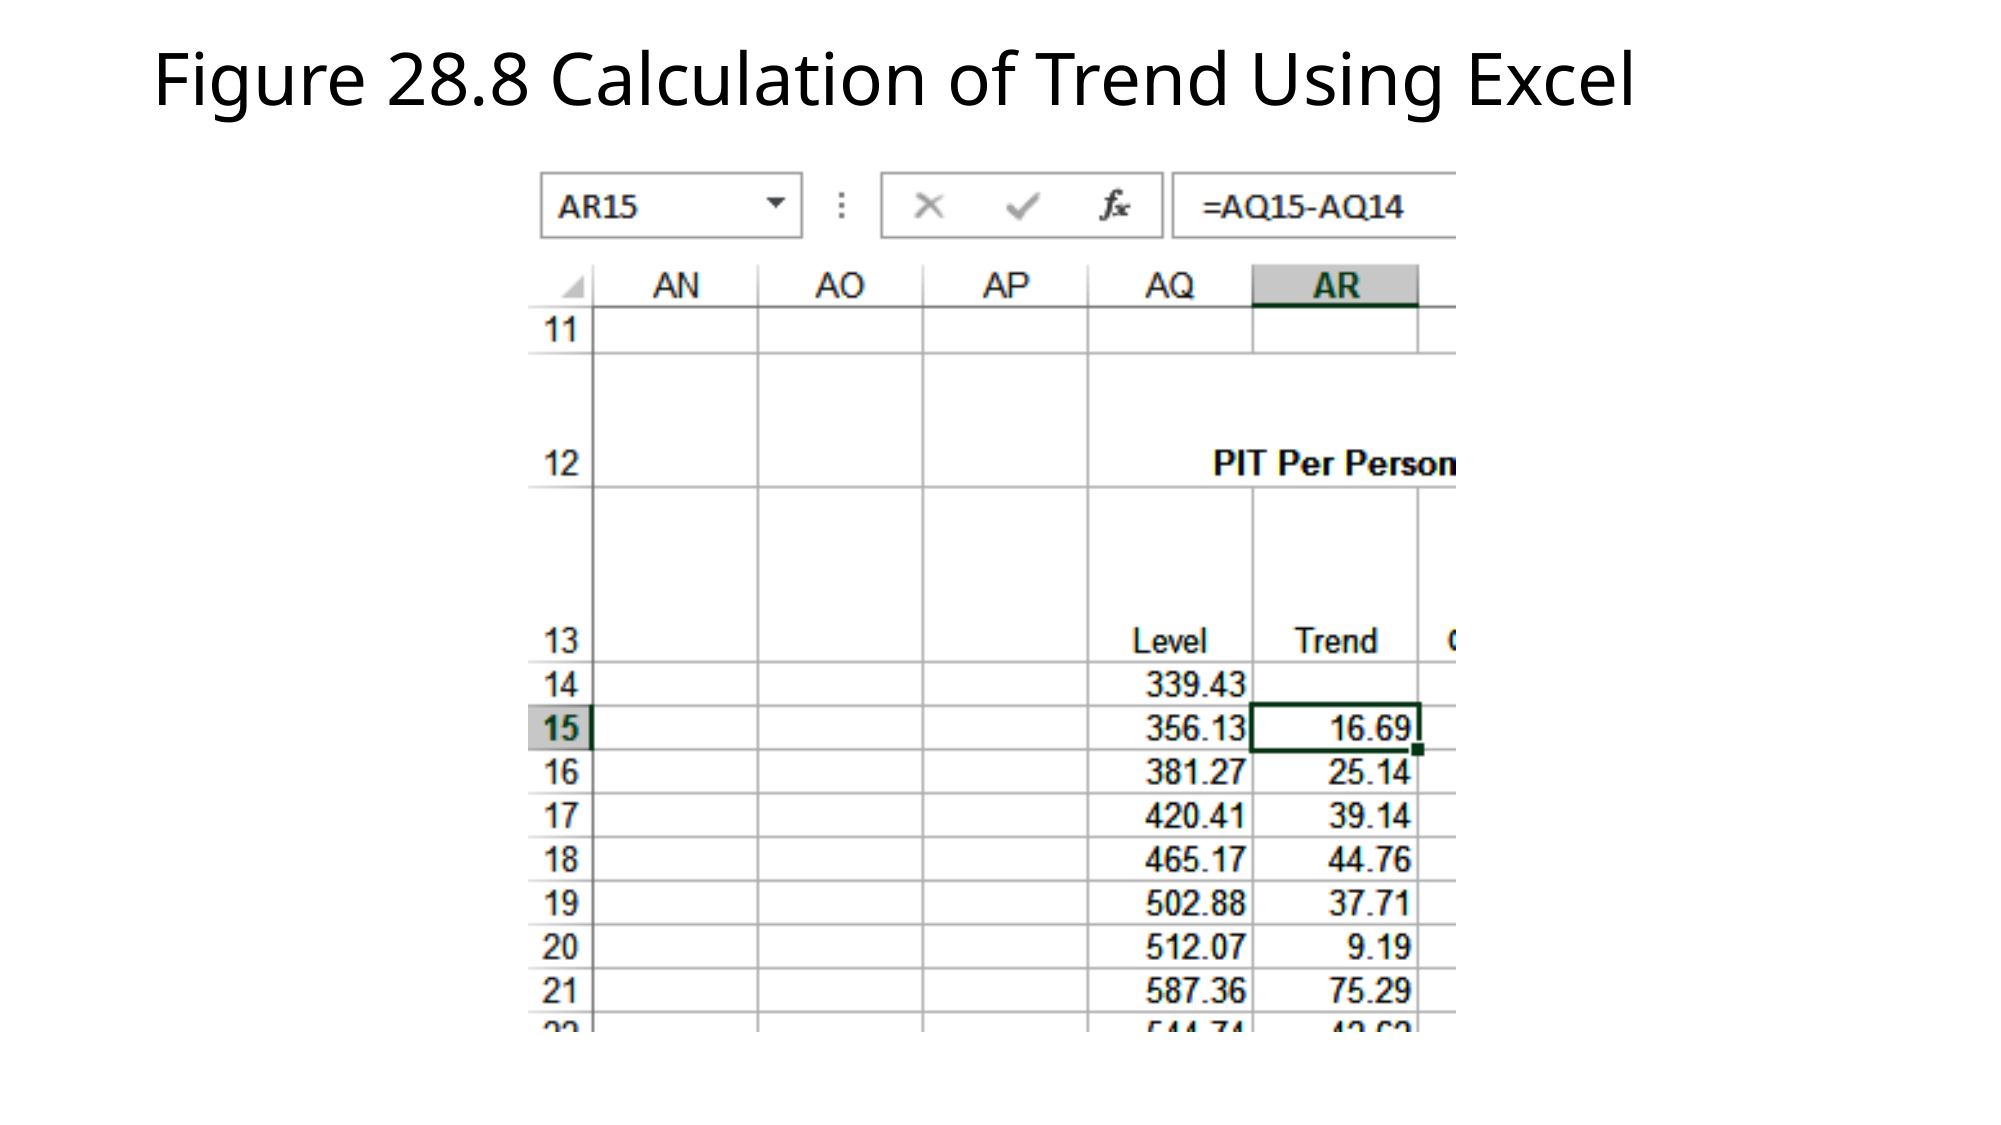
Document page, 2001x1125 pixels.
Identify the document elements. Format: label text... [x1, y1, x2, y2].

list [528, 152, 1456, 1033]
title Figure 28.8 Calculation of Trend Using Excel [137, 35, 1863, 130]
